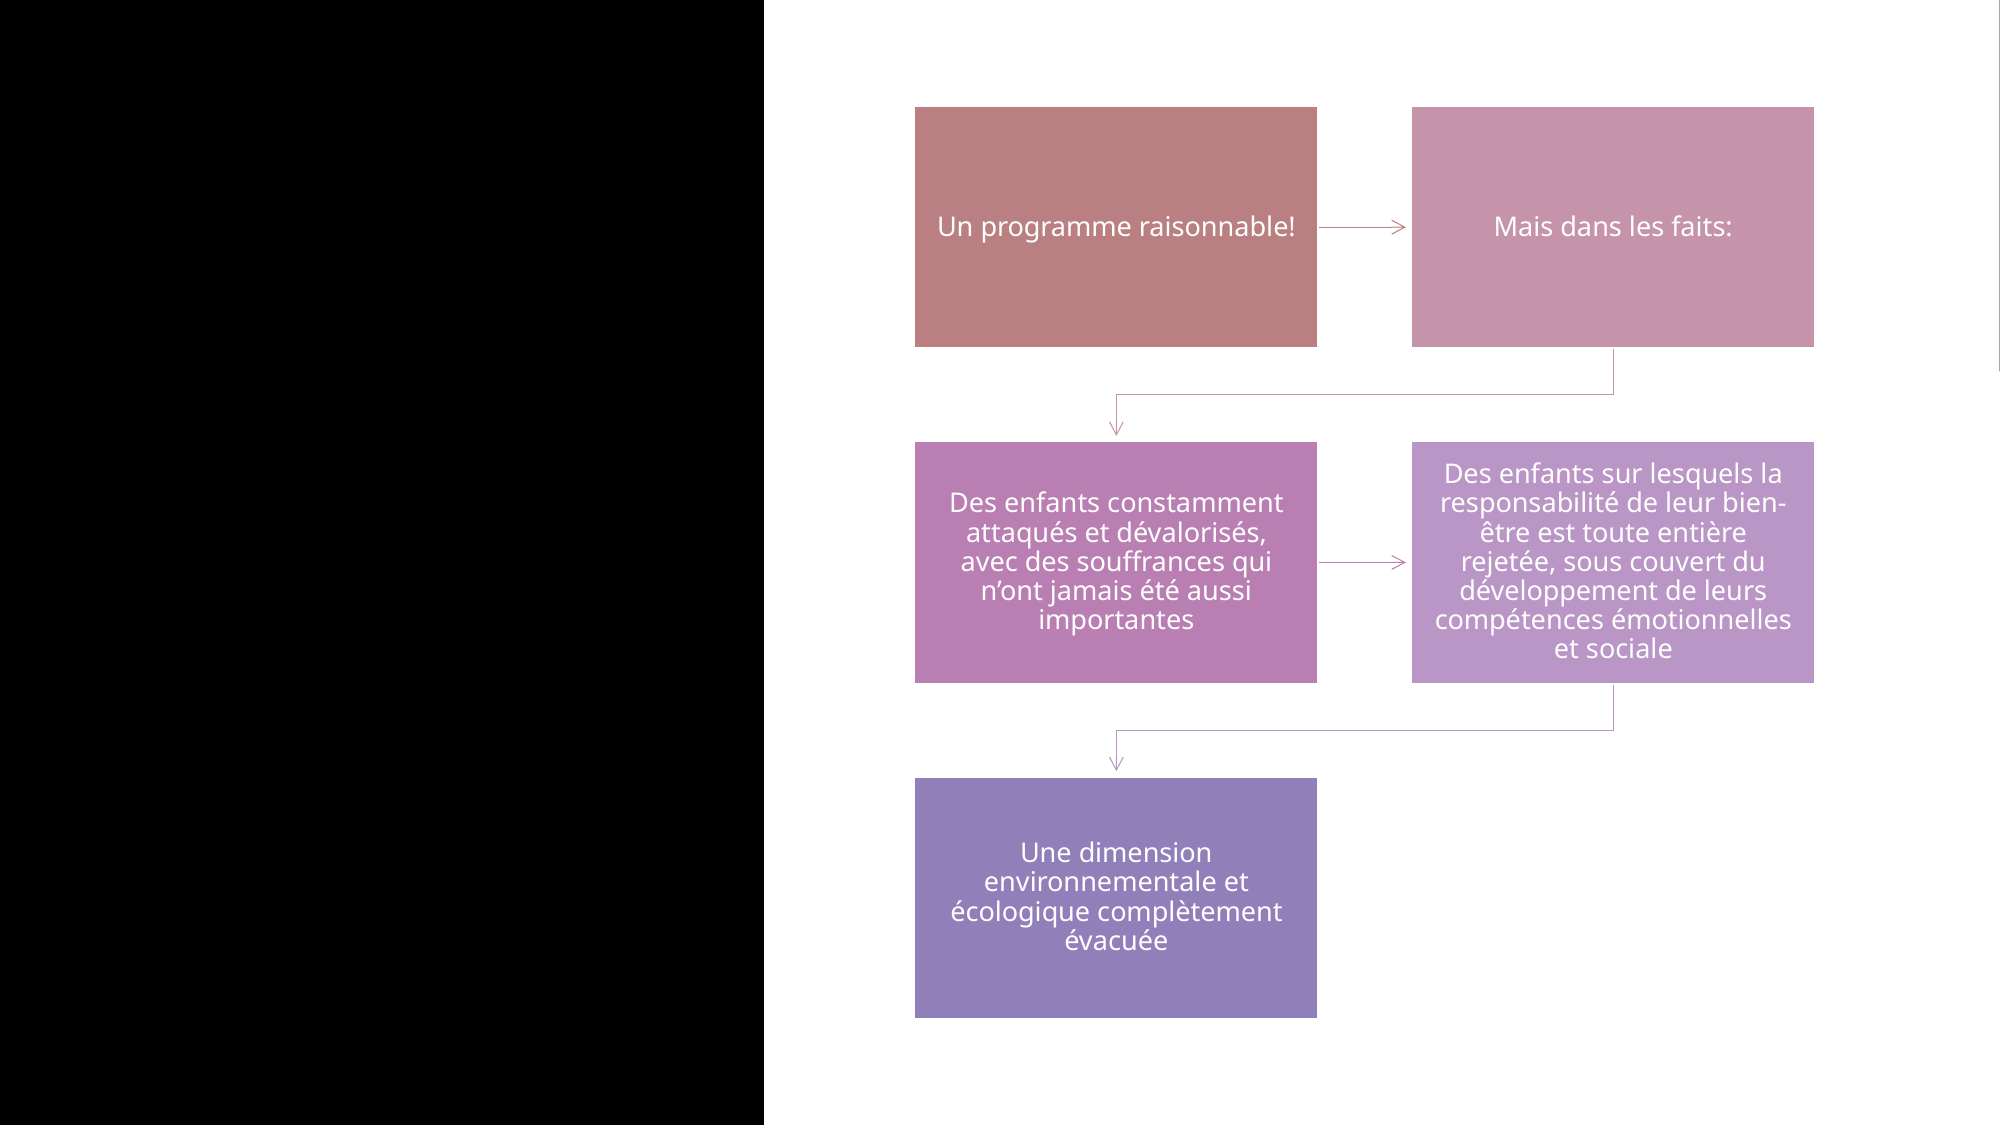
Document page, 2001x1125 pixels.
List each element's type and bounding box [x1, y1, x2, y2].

list [887, 105, 1842, 1020]
text_box [0, 0, 765, 1125]
text_box [765, 0, 2000, 1125]
